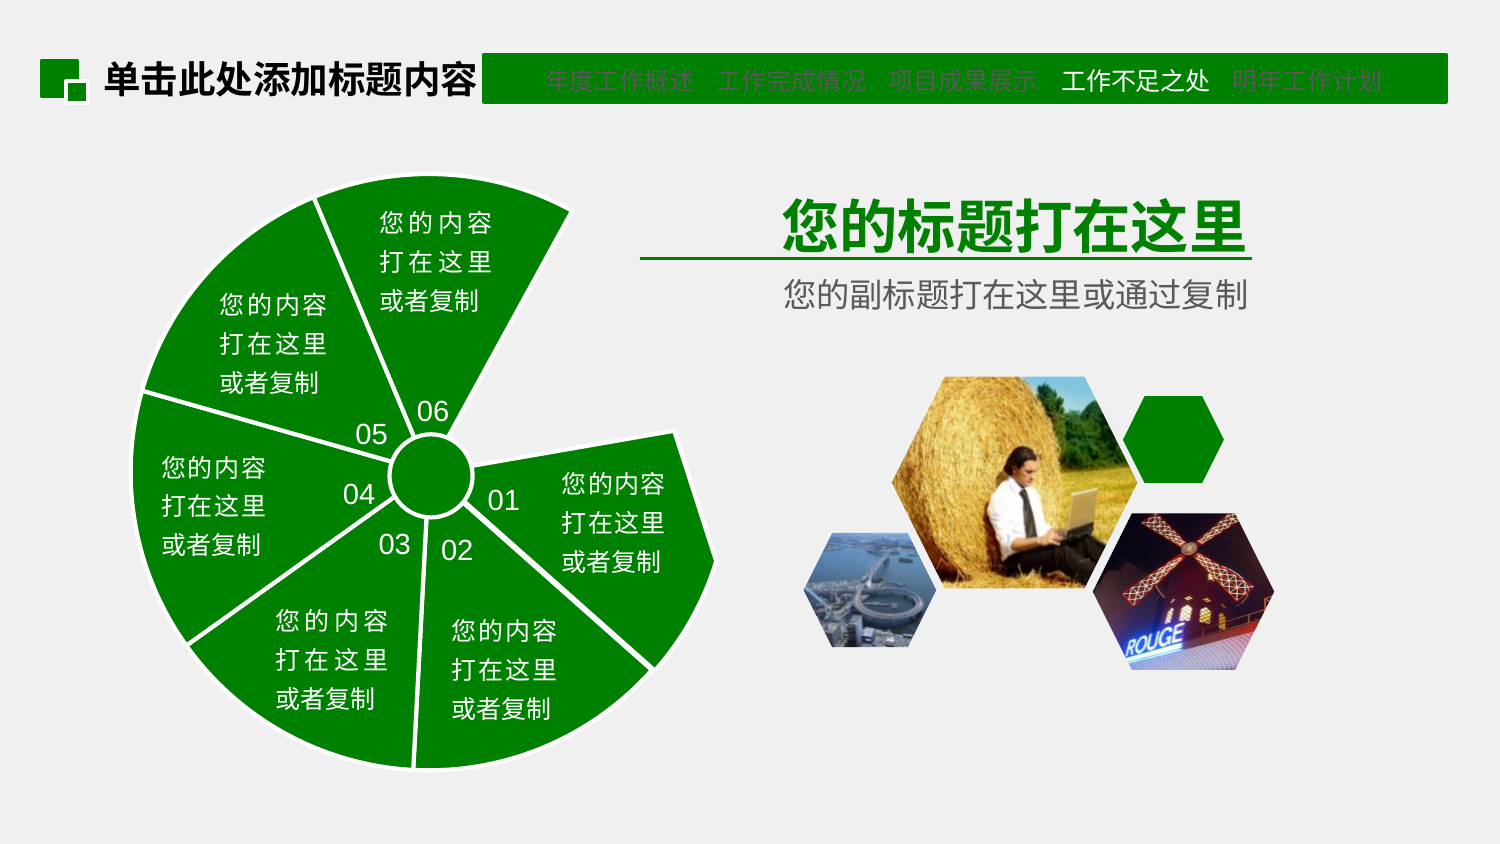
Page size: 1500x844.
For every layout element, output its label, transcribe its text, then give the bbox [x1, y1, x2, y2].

text_box 03 [361, 507, 428, 568]
text_box [414, 527, 652, 771]
text_box [264, 522, 424, 770]
text_box 您的内容打在这里或者复制 [204, 273, 343, 405]
text_box 您的内容打在这里或者复制 [146, 435, 281, 568]
text_box [801, 530, 939, 650]
text_box [186, 593, 261, 719]
text_box 单击此处添加标题内容 [88, 48, 680, 108]
text_box [452, 503, 470, 513]
text_box [557, 430, 717, 671]
text_box [488, 452, 547, 575]
text_box [405, 435, 414, 442]
text_box [889, 374, 1140, 591]
text_box 您的副标题打在这里或通过复制 [768, 255, 1306, 322]
text_box [464, 493, 470, 507]
text_box [393, 498, 402, 507]
text_box [393, 435, 471, 513]
text_box 您的内容打在这里或者复制 [547, 451, 681, 584]
text_box 您的内容打在这里或者复制 [436, 599, 573, 731]
text_box [313, 174, 573, 403]
text_box 您的内容打在这里或者复制 [261, 588, 403, 721]
text_box [1121, 394, 1226, 486]
text_box 06 [399, 374, 467, 435]
text_box [142, 276, 338, 447]
text_box [130, 390, 361, 646]
text_box 您的内容打在这里或者复制 [364, 191, 508, 323]
text_box 02 [424, 513, 491, 574]
text_box 您的标题打在这里 [690, 161, 1263, 257]
text_box [1090, 511, 1277, 672]
text_box 01 [470, 463, 538, 524]
text_box 04 [326, 457, 393, 519]
text_box 05 [338, 397, 405, 458]
text_box [206, 197, 396, 397]
